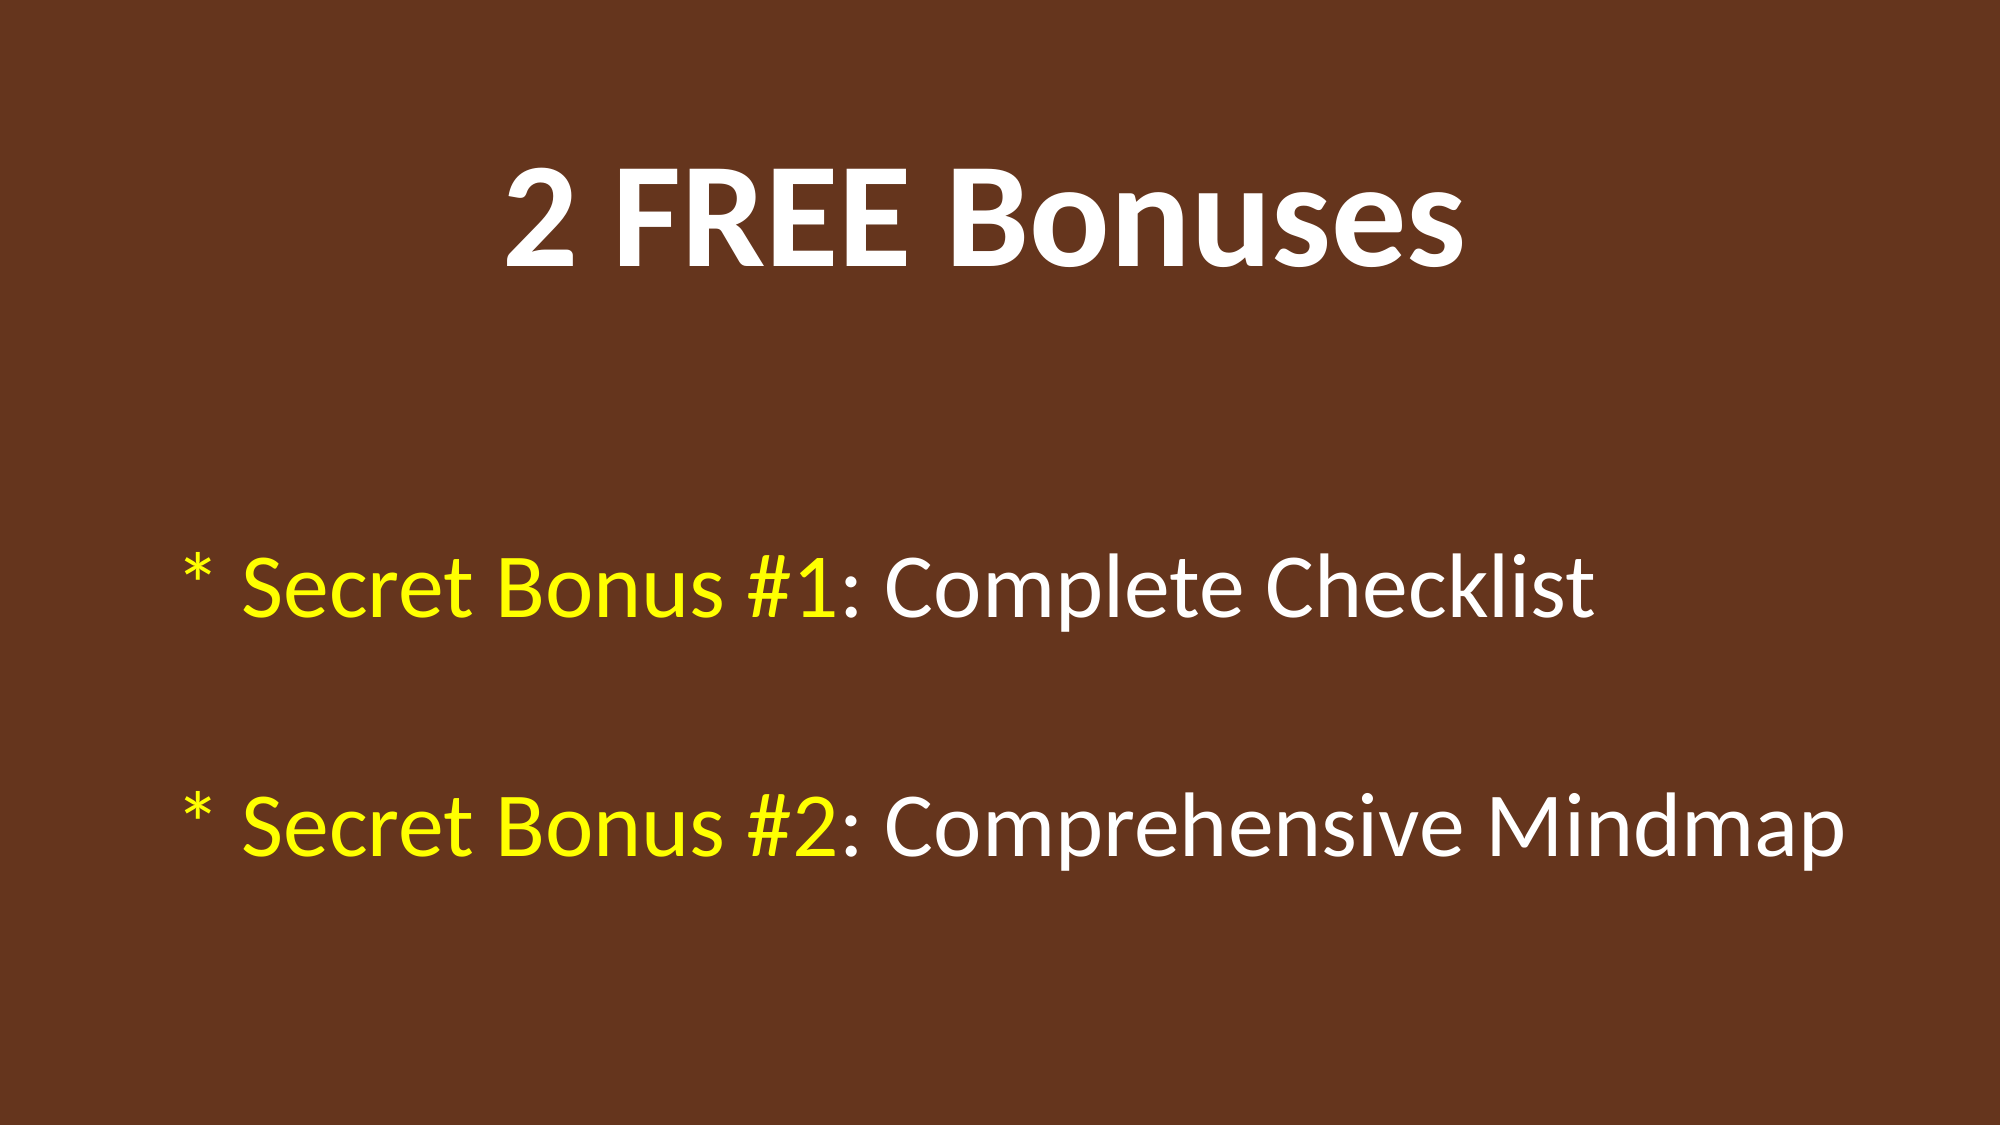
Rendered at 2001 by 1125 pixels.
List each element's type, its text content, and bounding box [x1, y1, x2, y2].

list * Secret Bonus #1: Complete Checklist * Secret Bonus #2: Comprehensive Mindmap [139, 530, 1865, 1125]
title 2 FREE Bonuses [139, 109, 1865, 327]
